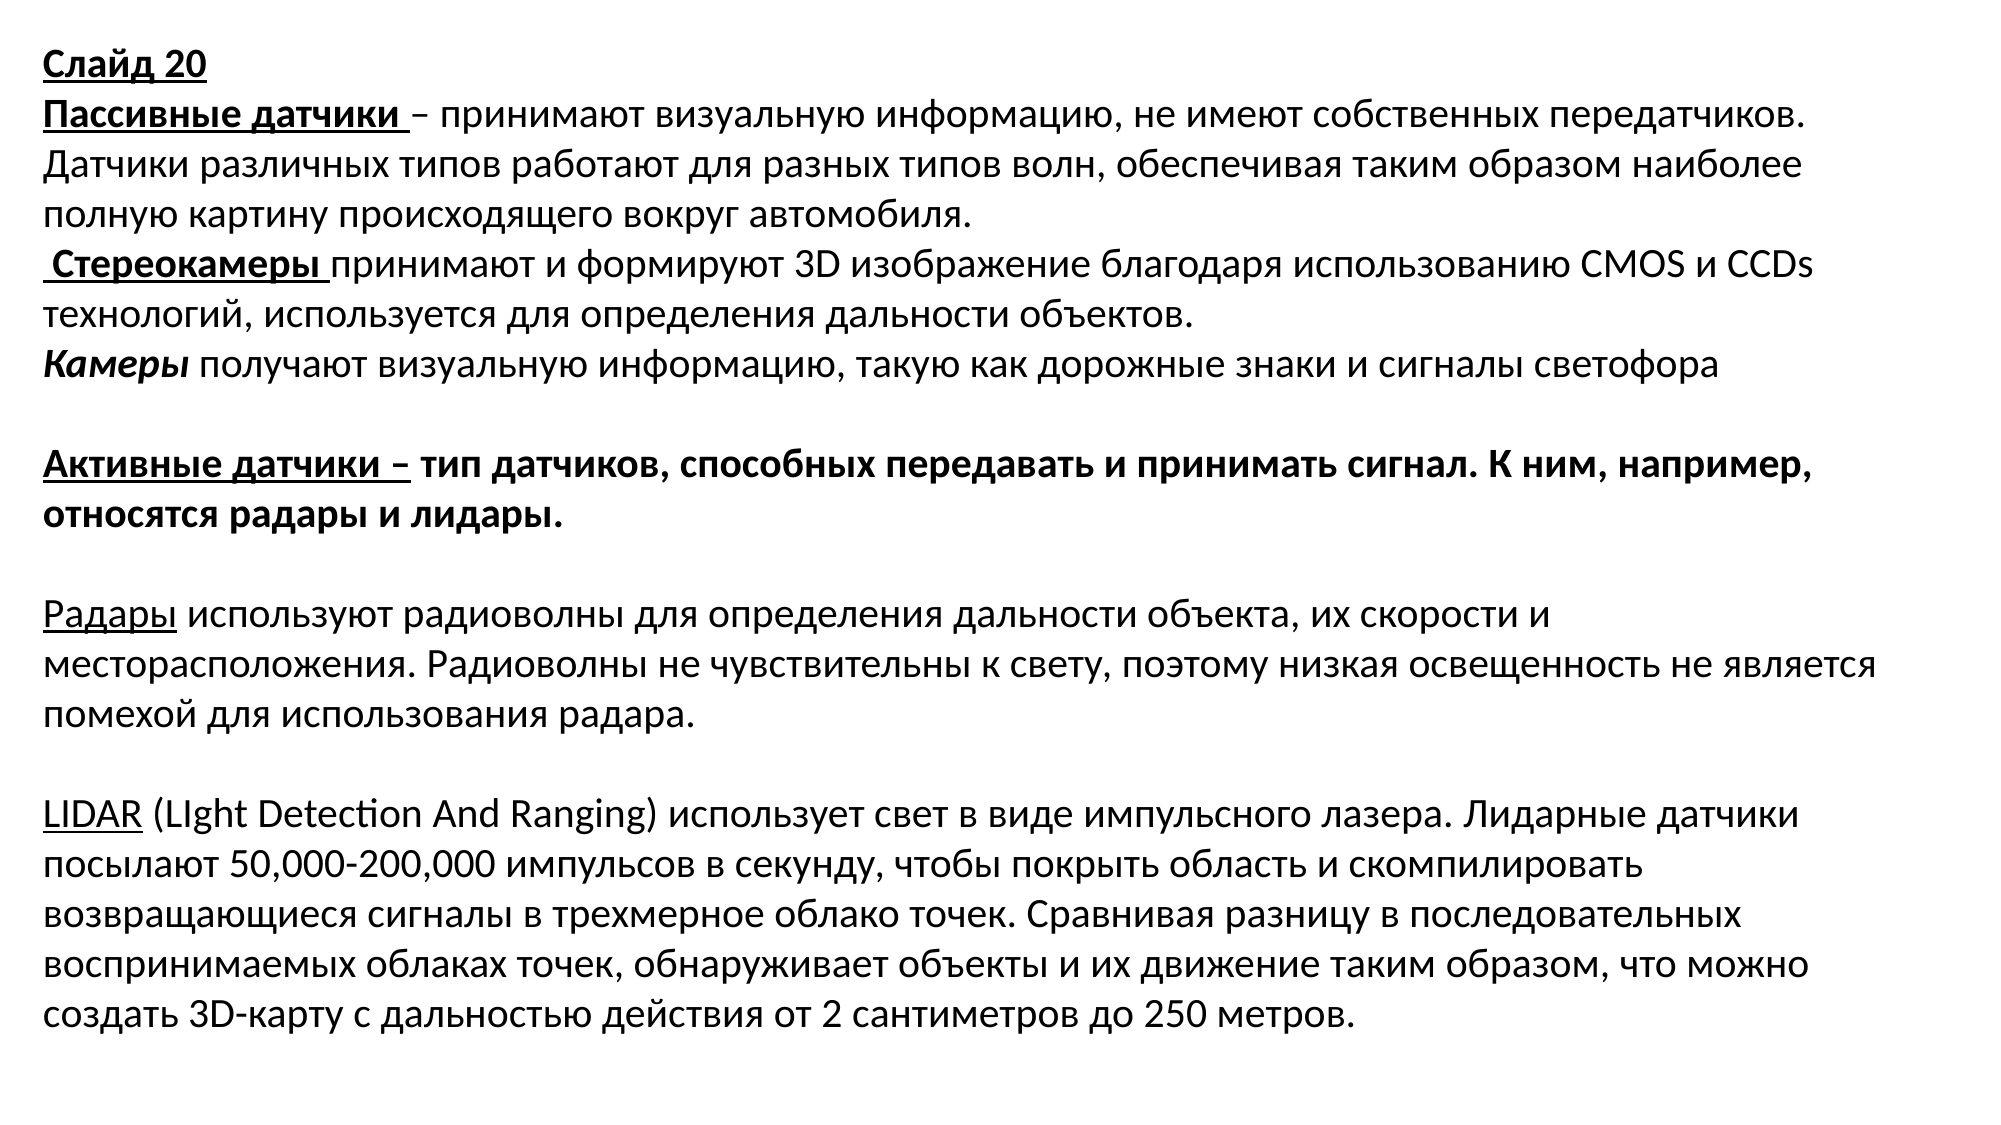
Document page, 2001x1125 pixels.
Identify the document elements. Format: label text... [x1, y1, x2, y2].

text_box Слайд 20 Пассивные датчики – принимают визуальную информацию, не имеют собственных передатчиков. Датчики различных типов работают для разных типов волн, обеспечивая таким образом наиболее полную картину происходящего вокруг автомобиля. Стереокамеры принимают и формируют 3D изображение благодаря использованию CMOS и CCDs технологий, используется для определения дальности объектов. Камеры получают визуальную информацию, такую как дорожные знаки и сигналы светофора Активные датчики – тип датчиков, способных передавать и принимать сигнал. К ним, например, относятся радары и лидары. Радары используют радиоволны для определения дальности объекта, их скорости и месторасположения. Радиоволны не чувствительны к свету, поэтому низкая освещенность не является помехой для использования радара. LIDAR (LIght Detection And Ranging) использует свет в виде импульсного лазера. Лидарные датчики посылают 50,000-200,000 импульсов в секунду, чтобы покрыть область и скомпилировать возвращающиеся сигналы в трехмерное облако точек. Сравнивая разницу в последовательных воспринимаемых облаках точек, обнаруживает объекты и их движение таким образом, что можно создать 3D-карту с дальностью действия от 2 сантиметров до 250 метров. [28, 28, 1936, 1125]
